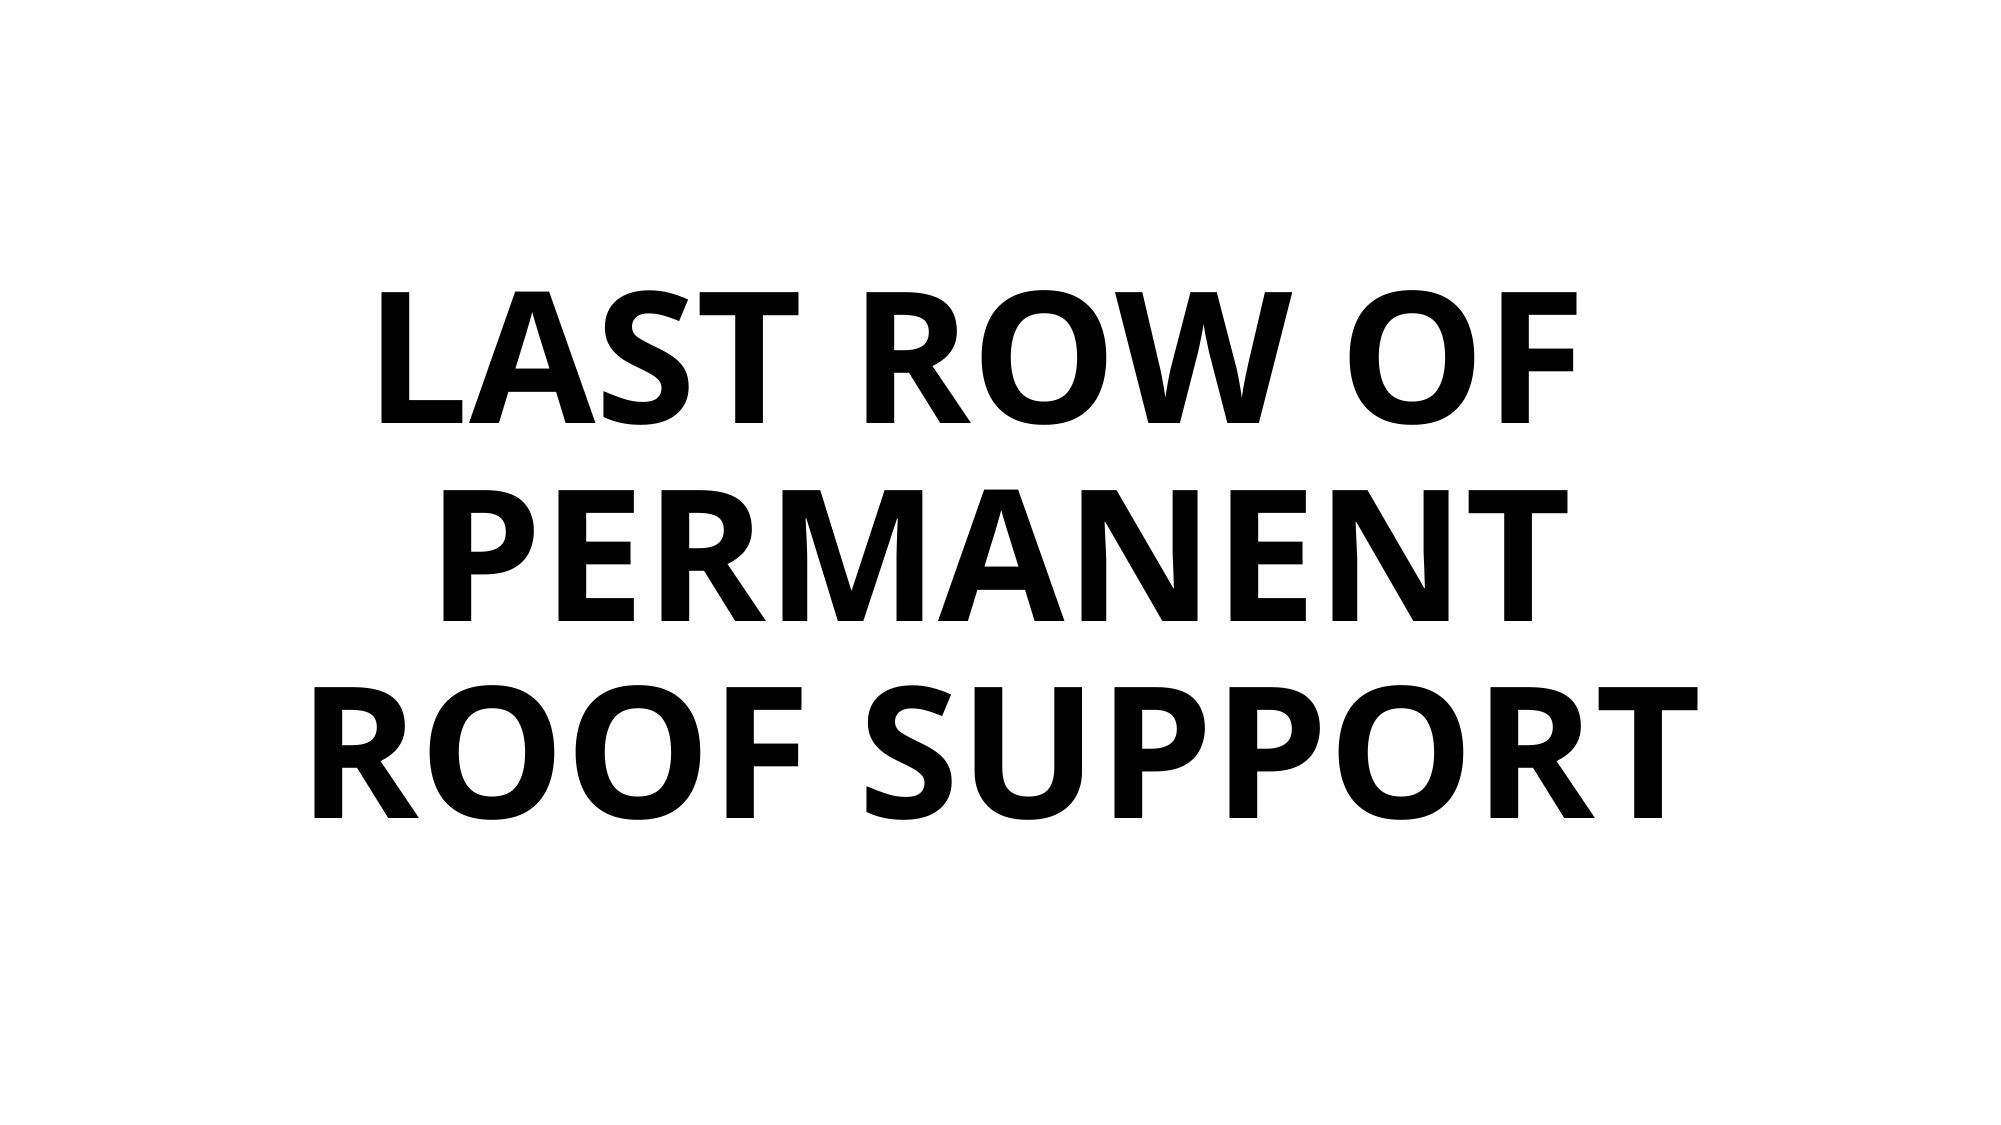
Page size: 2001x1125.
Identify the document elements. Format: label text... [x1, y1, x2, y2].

title LAST ROW OF PERMANENT ROOF SUPPORT [137, 59, 1863, 1064]
